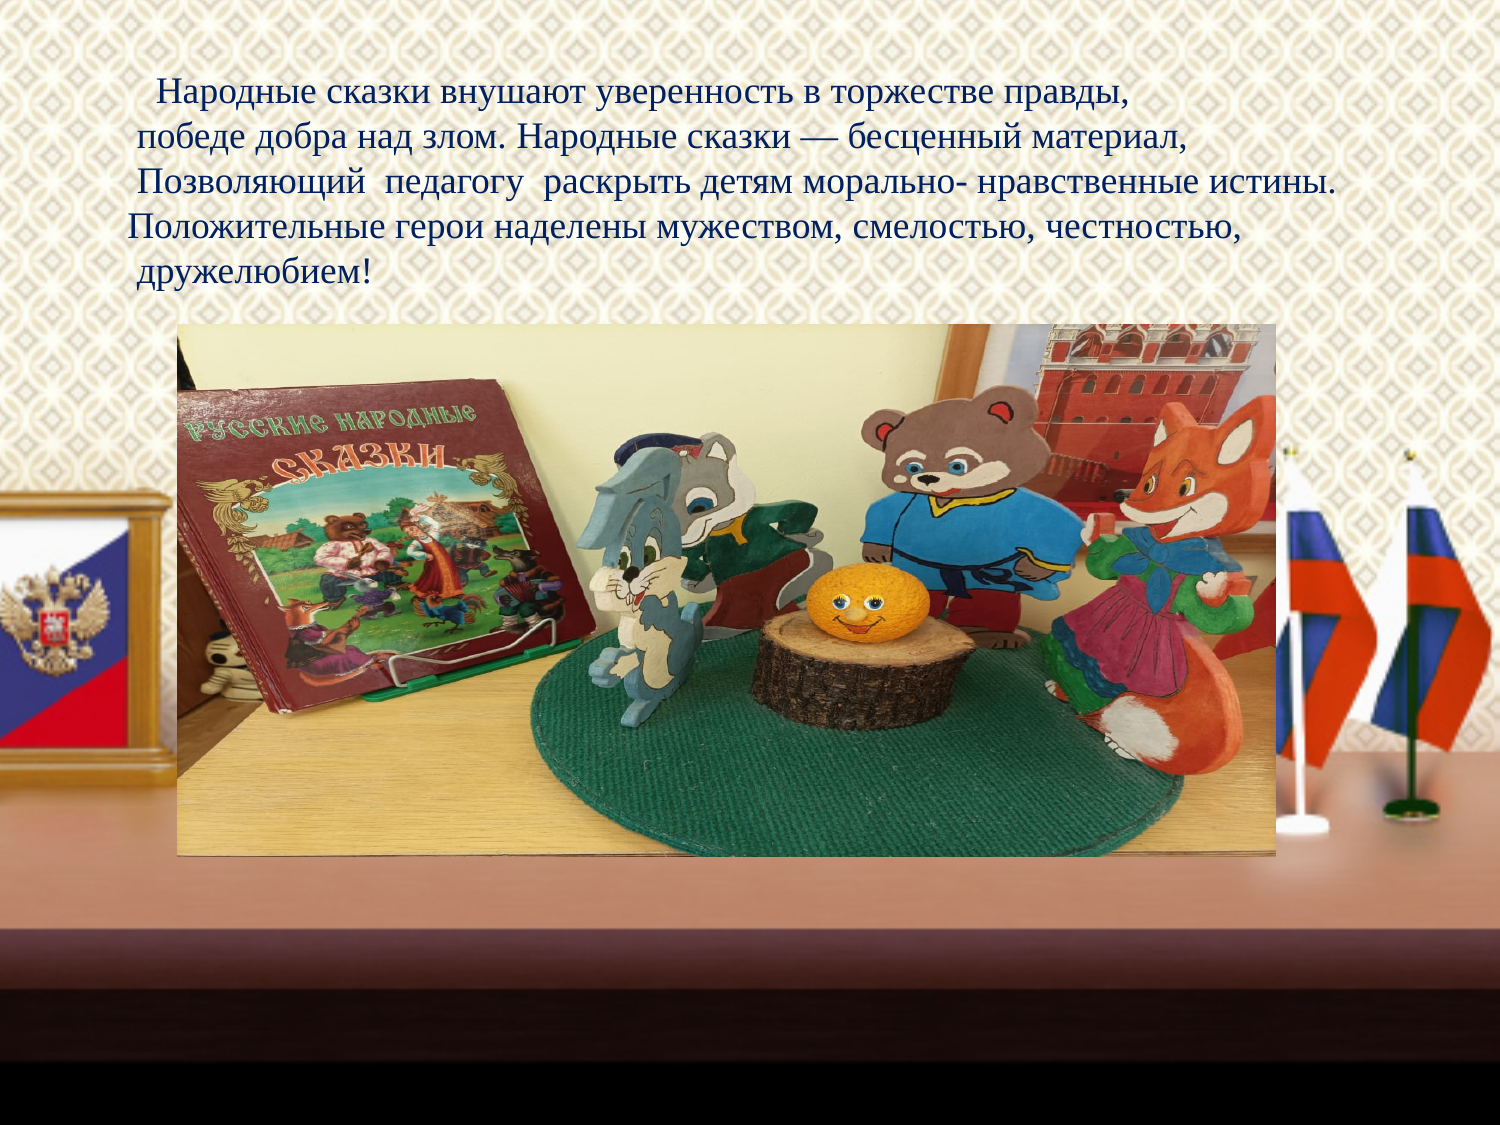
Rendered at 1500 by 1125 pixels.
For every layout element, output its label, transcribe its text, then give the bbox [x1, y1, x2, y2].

picture [0, 0, 1500, 1125]
text_box Народные сказки внушают уверенность в торжестве правды, победе добра над злом. Народные сказки — бесценный материал, Позволяющий педагогу раскрыть детям морально- нравственные истины. Положительные герои наделены мужеством, смелостью, честностью, дружелюбием! [112, 58, 1477, 326]
